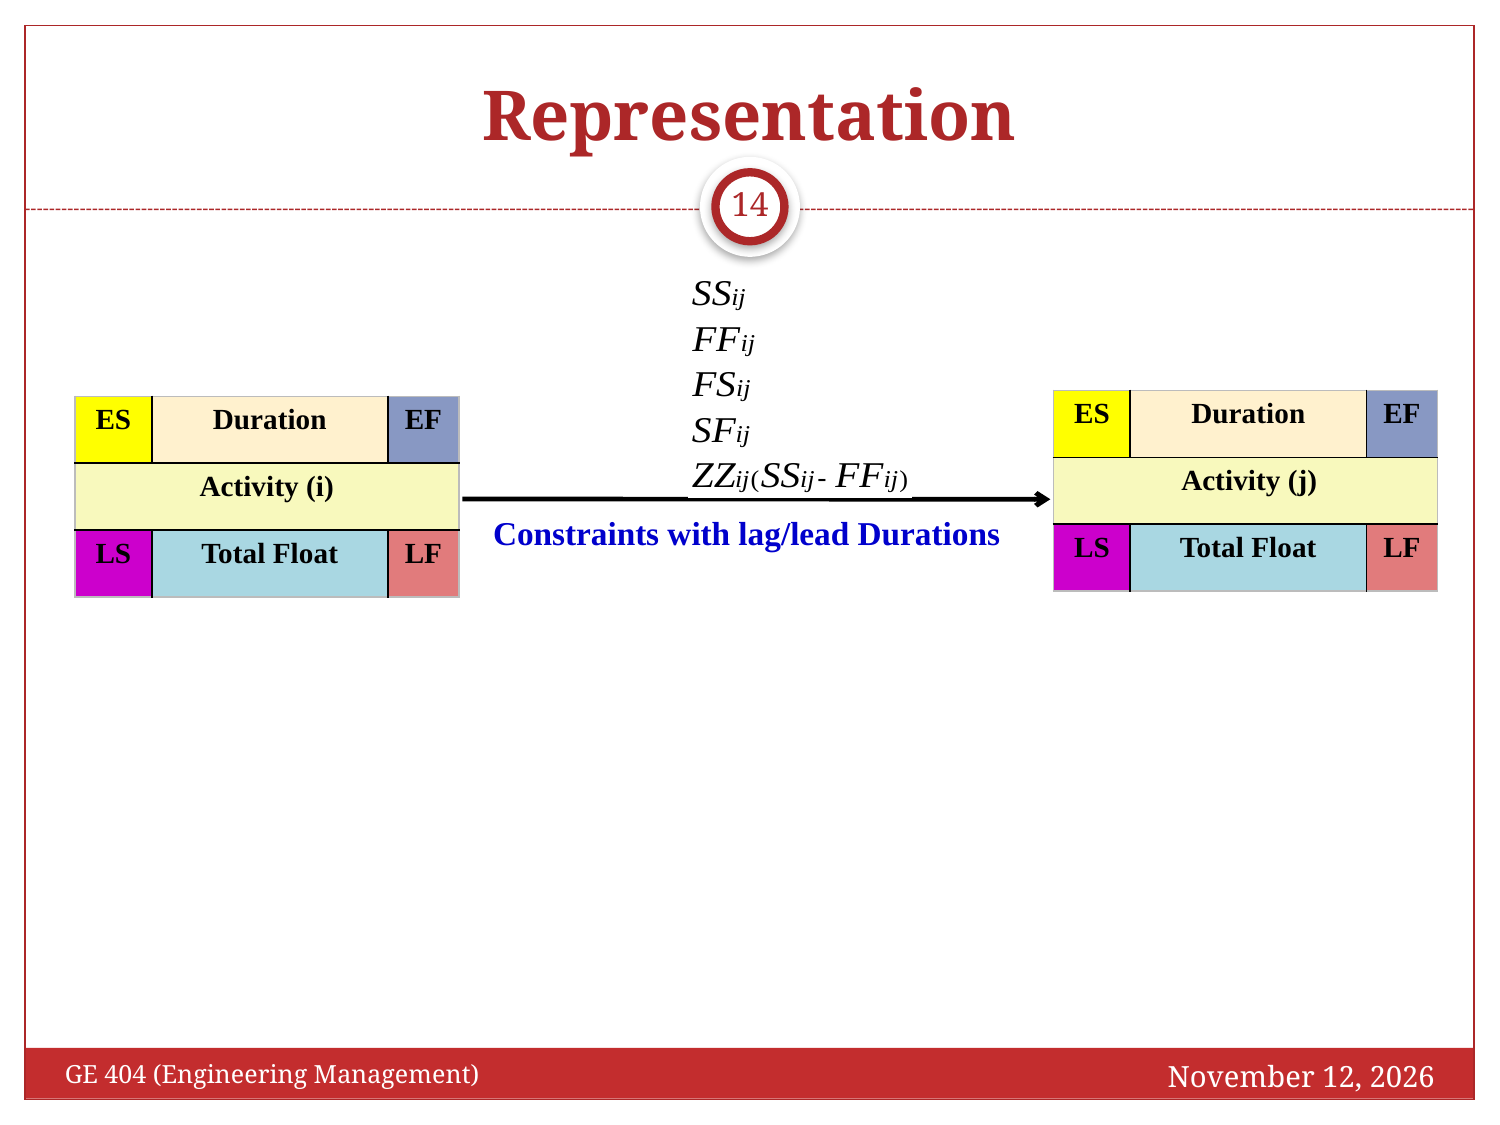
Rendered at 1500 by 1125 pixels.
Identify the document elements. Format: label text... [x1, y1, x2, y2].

table_header EF [389, 397, 458, 462]
table_cell Total Float [1131, 525, 1366, 590]
slide_number 14 [712, 169, 788, 243]
table_header EF [1367, 391, 1437, 457]
table_cell Activity (j) [1054, 458, 1437, 523]
table_header Duration [1131, 391, 1366, 457]
table_cell LS [76, 531, 151, 596]
table_cell LF [389, 531, 458, 596]
title Representation [49, 37, 1450, 162]
table_cell LS [1054, 525, 1129, 590]
table_cell LF [1367, 525, 1437, 590]
table_header ES [1054, 391, 1129, 457]
footer GE 404 (Engineering Management) [50, 1051, 638, 1112]
table_cell Activity (i) [76, 464, 458, 529]
table_header ES [76, 397, 151, 462]
table_header Duration [153, 397, 387, 462]
text_box Constraints with lag/lead Durations [478, 509, 1035, 560]
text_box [687, 275, 913, 498]
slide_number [950, 1050, 1450, 1111]
table_cell Total Float [153, 531, 387, 596]
